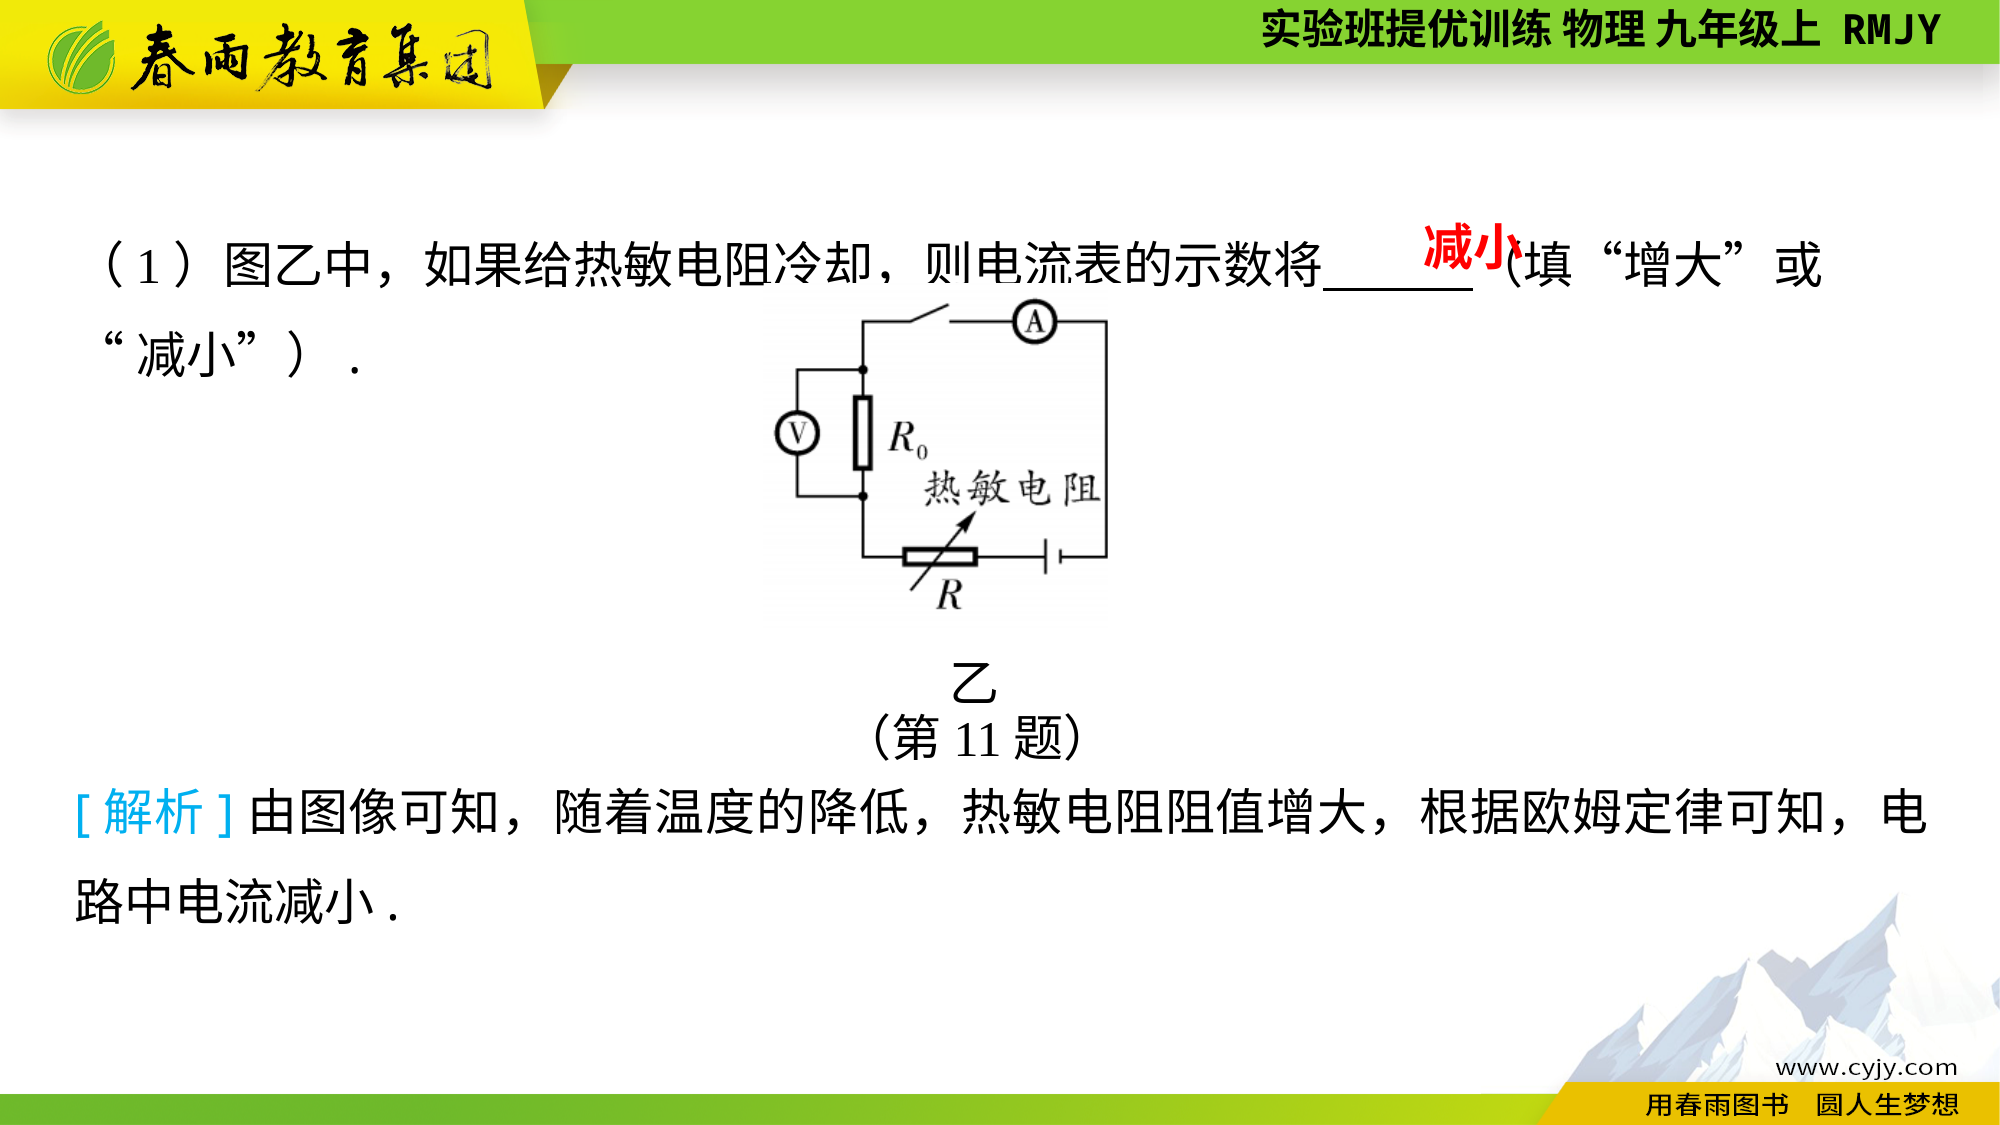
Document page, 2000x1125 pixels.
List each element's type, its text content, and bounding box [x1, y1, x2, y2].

text_box （第11题） [826, 699, 1129, 775]
text_box 乙 [934, 635, 1015, 699]
text_box [解析]由图像可知，随着温度的降低，热敏电阻阻值增大，根据欧姆定律可知，电路中电流减小. [59, 742, 1944, 938]
list （1）图乙中，如果给热敏电阻冷却，则电流表的示数将 （填“增大”或 “减小”）. [59, 196, 1944, 394]
text_box 减小 [1408, 207, 1539, 283]
picture [0, 0, 2000, 1125]
